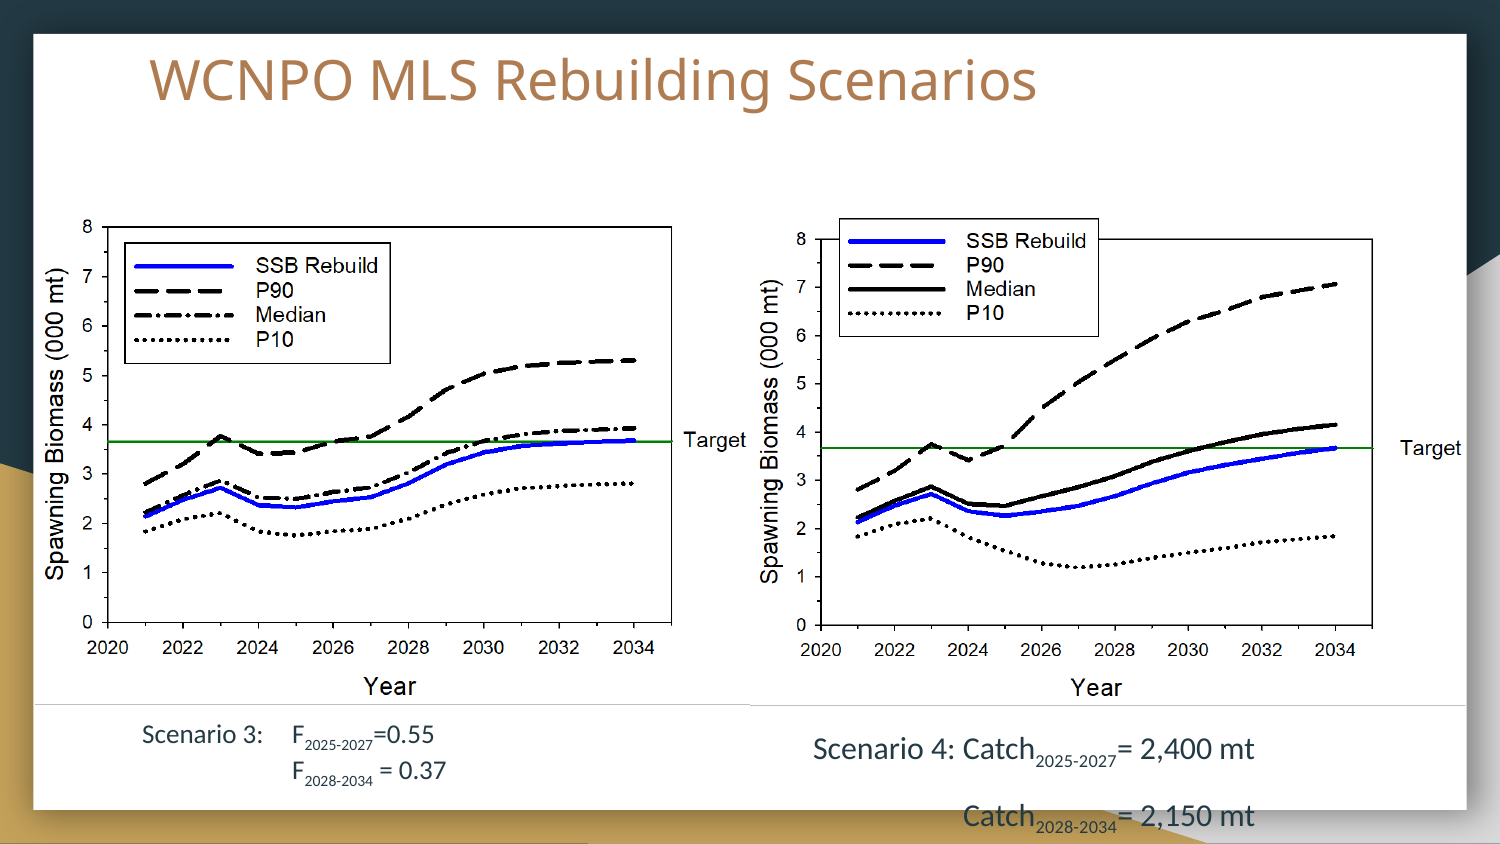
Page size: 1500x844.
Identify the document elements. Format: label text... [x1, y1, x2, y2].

list Scenario 4: Catch2025-2027= 2,400 mt Catch2028-2034= 2,150 mt [798, 713, 1483, 826]
list Scenario 3: F2025-2027=0.55 F2028-2034 = 0.37 [127, 713, 663, 835]
picture [34, 194, 1466, 706]
title WCNPO MLS Rebuilding Scenarios [134, 26, 1366, 133]
